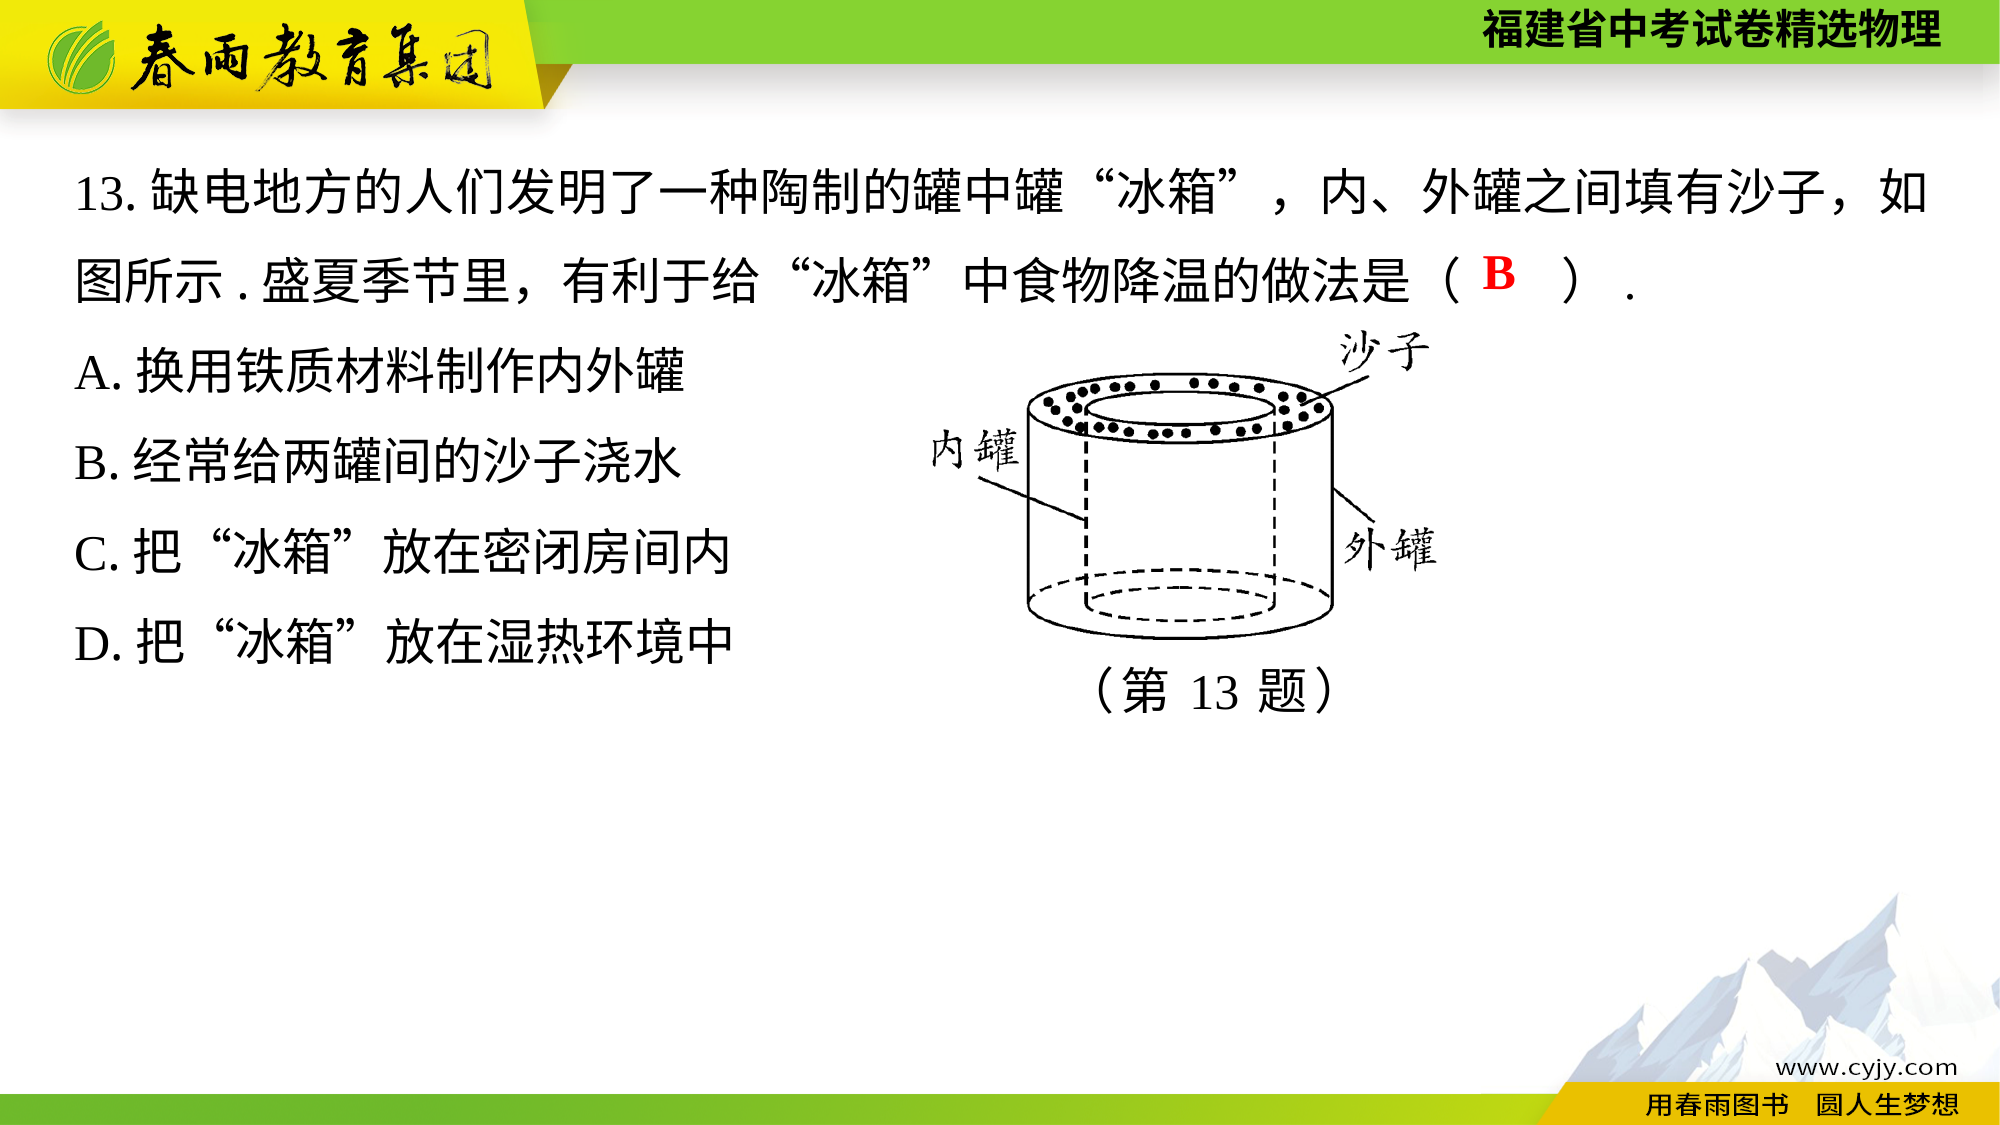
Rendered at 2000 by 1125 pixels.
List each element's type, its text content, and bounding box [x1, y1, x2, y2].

list 13.缺电地方的人们发明了一种陶制的罐中罐“冰箱”，内、外罐之间填有沙子，如图所示.盛夏季节里，有利于给“冰箱”中食物降温的做法是（ ）. A.换用铁质材料制作内外罐 B.经常给两罐间的沙子浇水 C.把“冰箱”放在密闭房间内 D.把“冰箱”放在湿热环境中 [59, 122, 1944, 672]
picture [0, 0, 2000, 1125]
text_box B [1467, 231, 1531, 307]
text_box （第13题） [1049, 651, 1380, 727]
